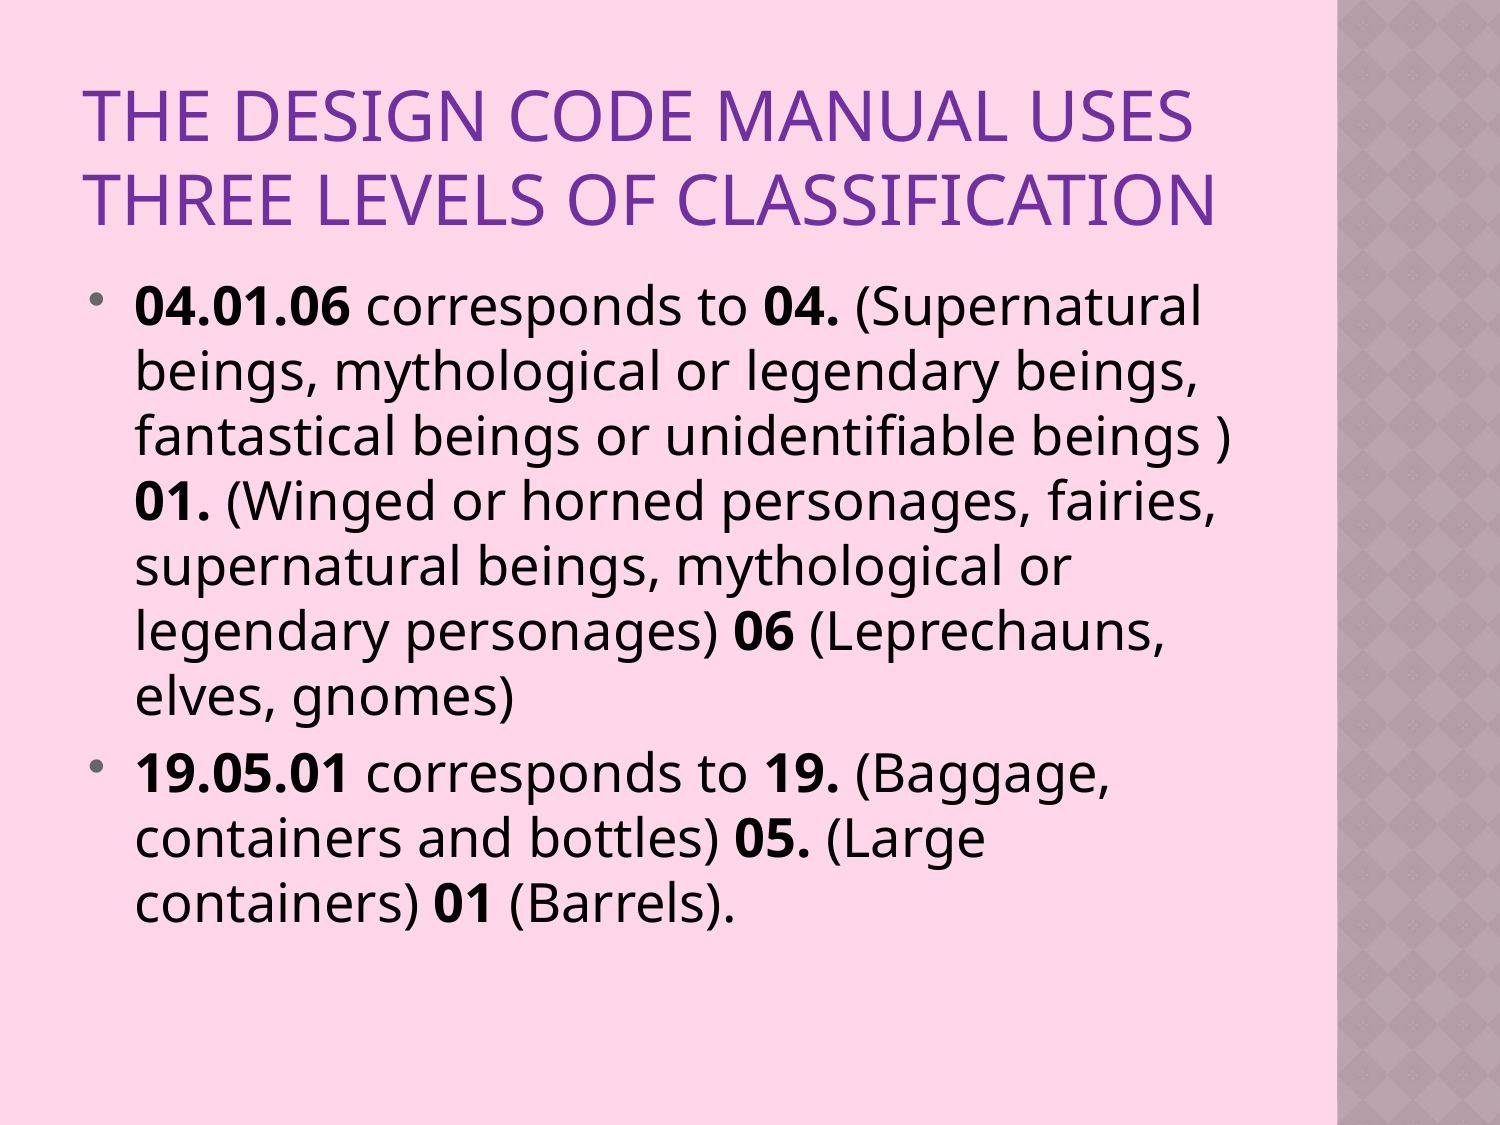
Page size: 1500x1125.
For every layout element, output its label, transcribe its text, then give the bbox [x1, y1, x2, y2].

list 04.01.06 corresponds to 04. (Supernatural beings, mythological or legendary beings, fantastical beings or unidentifiable beings ) 01. (Winged or horned personages, fairies, supernatural beings, mythological or legendary personages) 06 (Leprechauns, elves, gnomes) 19.05.01 corresponds to 19. (Baggage, containers and bottles) 05. (Large containers) 01 (Barrels). [75, 264, 1263, 1059]
title The design code Manual uses three levels of classification [75, 52, 1263, 240]
